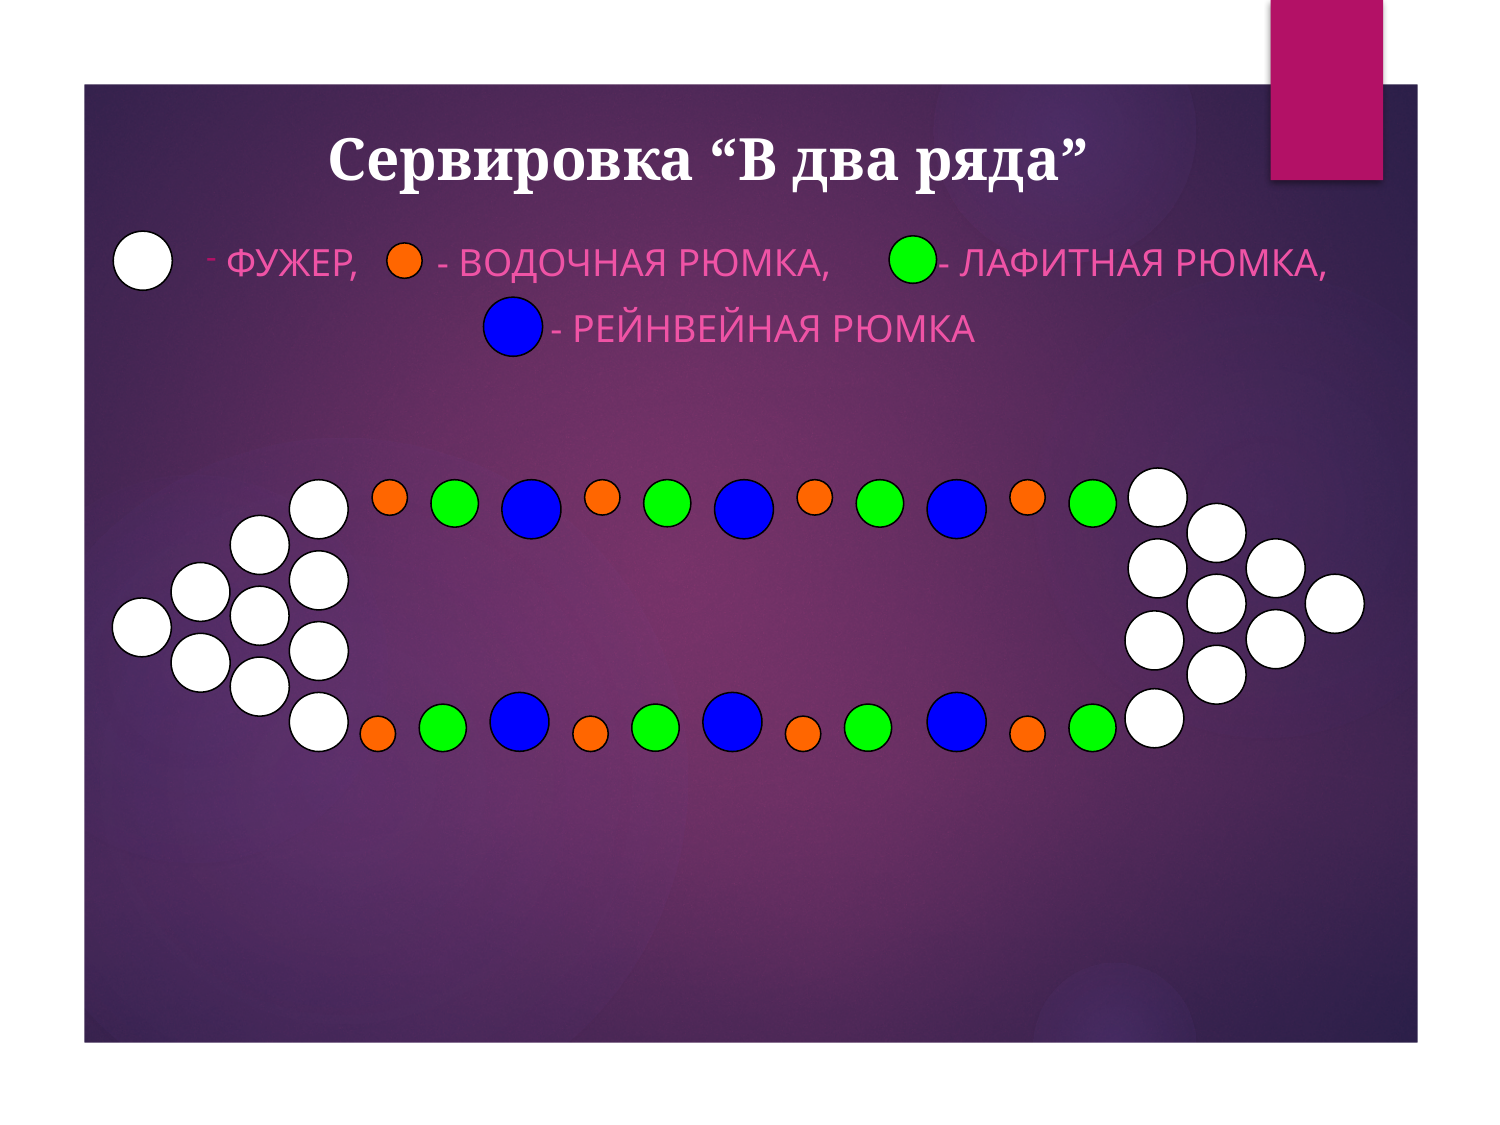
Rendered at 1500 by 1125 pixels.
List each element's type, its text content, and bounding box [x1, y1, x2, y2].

text_box [1187, 574, 1247, 634]
text_box [112, 597, 172, 657]
text_box [1009, 479, 1046, 516]
text_box [1187, 503, 1247, 563]
text_box [702, 692, 762, 752]
text_box [430, 479, 479, 528]
text_box [171, 633, 231, 693]
text_box [1068, 704, 1117, 752]
text_box [927, 692, 987, 752]
text_box [631, 704, 680, 752]
text_box [1187, 645, 1247, 705]
text_box [785, 716, 821, 752]
text_box [889, 235, 937, 284]
text_box [643, 479, 691, 527]
text_box [1125, 610, 1184, 670]
text_box [1128, 467, 1188, 527]
text_box [501, 479, 561, 539]
text_box [584, 479, 621, 516]
text_box [230, 515, 290, 575]
text_box [1125, 688, 1184, 748]
text_box [572, 716, 609, 752]
text_box [230, 586, 290, 646]
text_box [844, 704, 892, 752]
text_box [372, 479, 408, 516]
text_box [1069, 479, 1117, 528]
text_box [419, 704, 467, 752]
text_box [289, 479, 349, 539]
text_box [927, 479, 987, 539]
text_box [386, 242, 423, 279]
title Сервировка “В два ряда” [70, 80, 1346, 234]
text_box [289, 550, 349, 610]
text_box [171, 562, 230, 622]
text_box [1246, 609, 1306, 669]
text_box [856, 479, 904, 528]
text_box [360, 716, 396, 752]
text_box [289, 692, 349, 752]
text_box [797, 479, 833, 516]
text_box [483, 297, 543, 357]
text_box [1246, 538, 1306, 598]
text_box [1305, 574, 1365, 634]
text_box [714, 479, 774, 539]
text_box [230, 657, 290, 717]
subtitle фужер, - водочная рюмка, - лафитная рюмка, - рейнвейная рюмка [100, 231, 1436, 1059]
text_box [1128, 538, 1188, 598]
text_box [289, 621, 349, 681]
text_box [1009, 716, 1046, 752]
text_box [490, 692, 549, 752]
text_box [113, 231, 173, 291]
